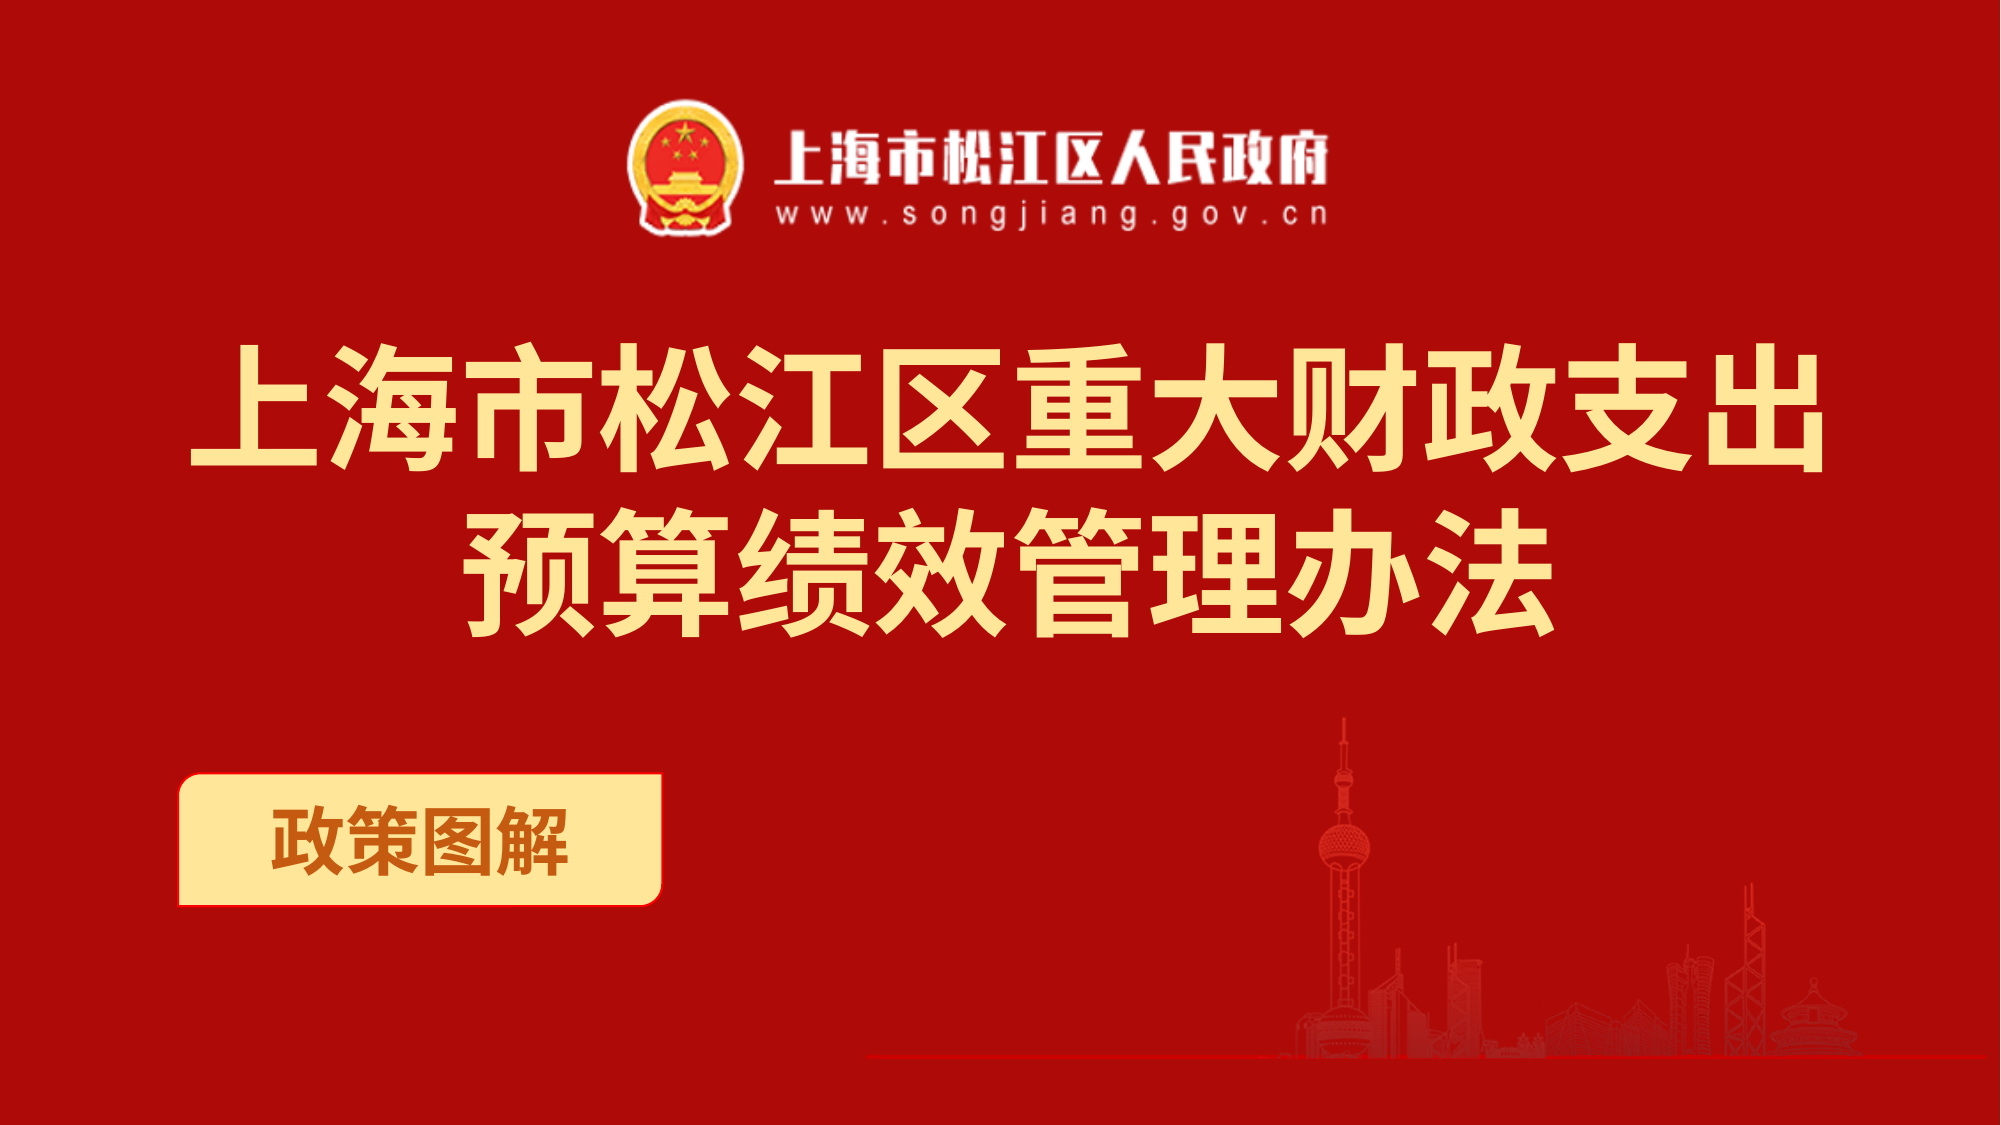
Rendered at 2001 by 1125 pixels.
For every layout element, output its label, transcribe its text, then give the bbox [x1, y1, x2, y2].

text_box 上海市松江区重大财政支出 预算绩效管理办法 [104, 316, 1917, 661]
text_box 政策图解 [177, 772, 664, 908]
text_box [865, 685, 1986, 1059]
picture [0, 0, 2001, 1125]
